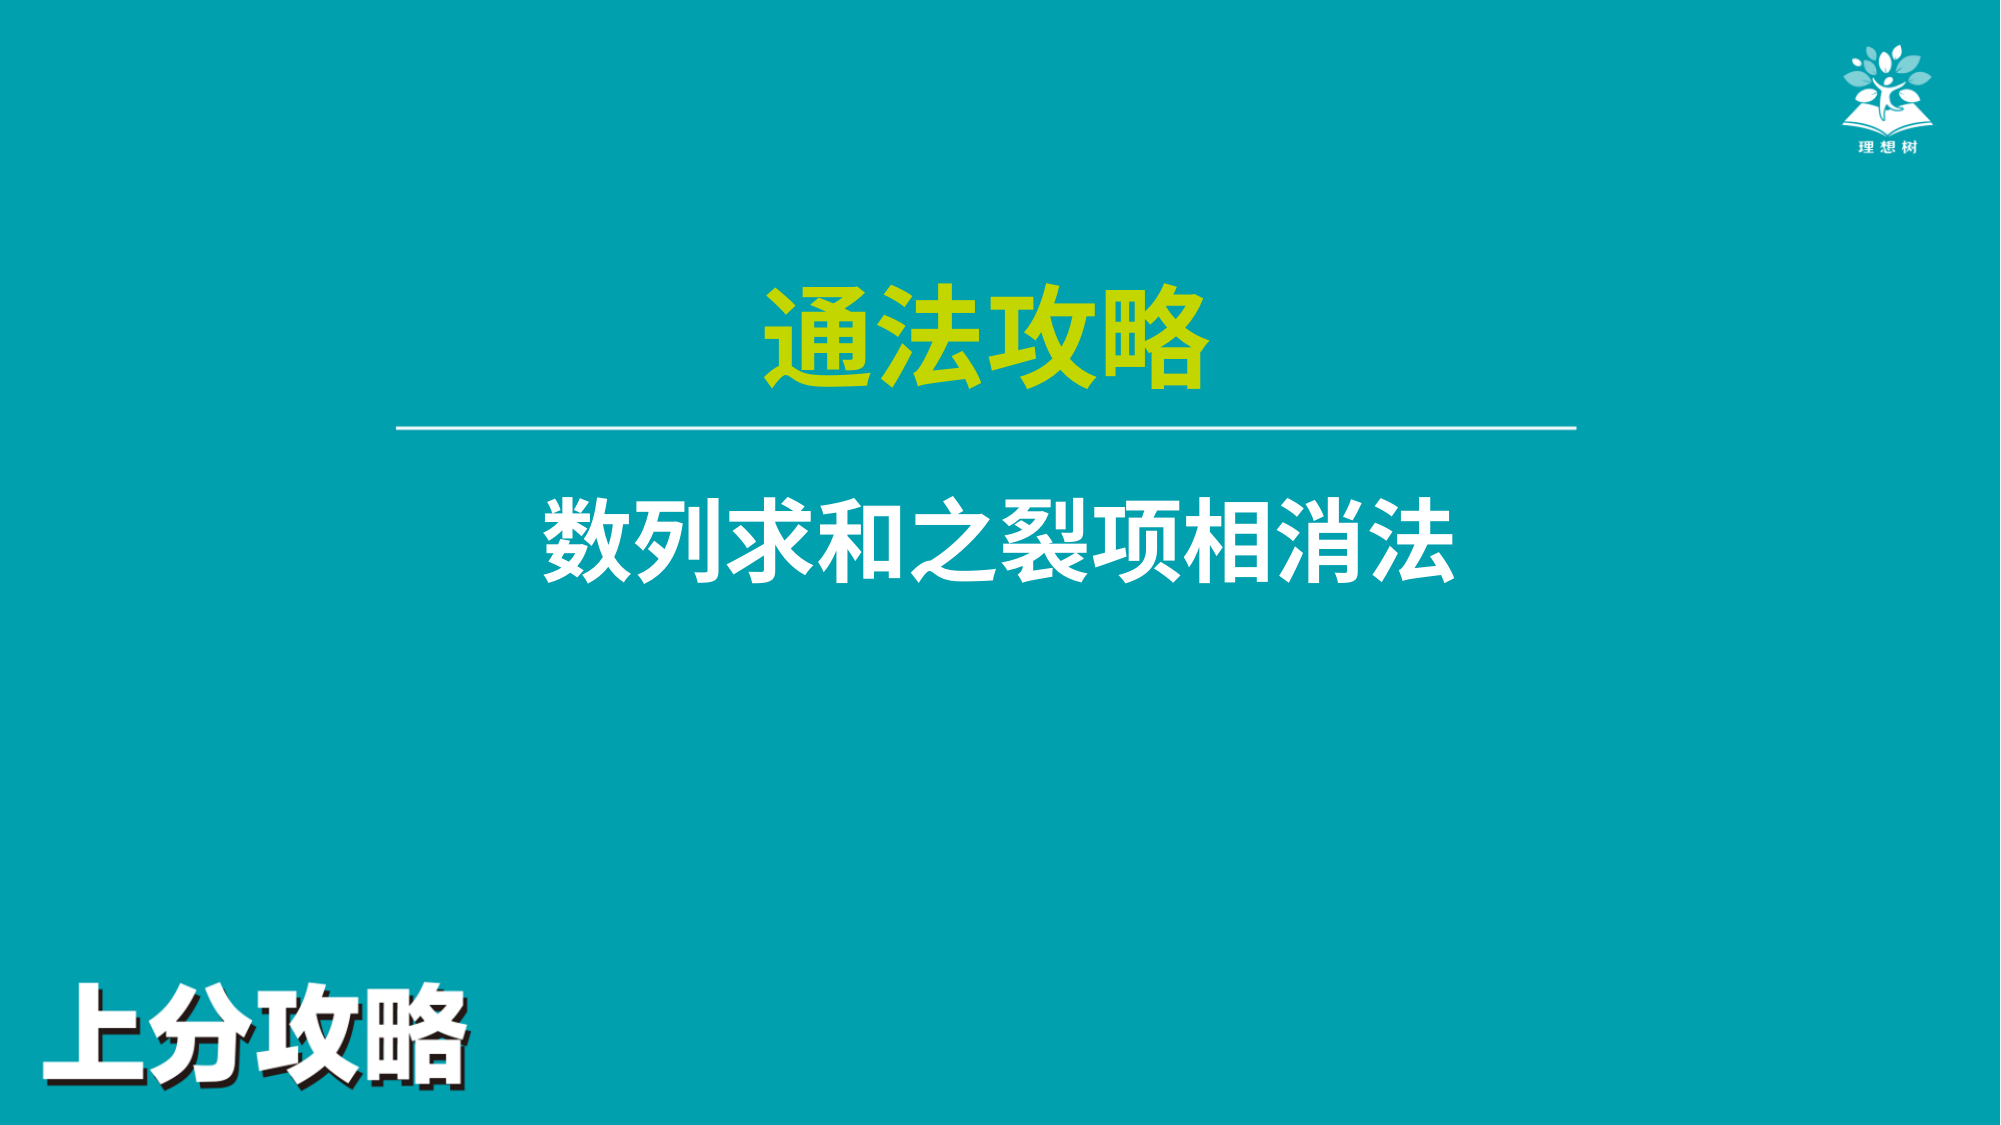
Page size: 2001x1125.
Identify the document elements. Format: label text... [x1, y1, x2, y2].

text_box 通法攻略 [395, 253, 1577, 413]
picture [0, 603, 2000, 1125]
text_box 数列求和之裂项相消法 [0, 472, 2000, 603]
picture [0, 0, 2000, 472]
